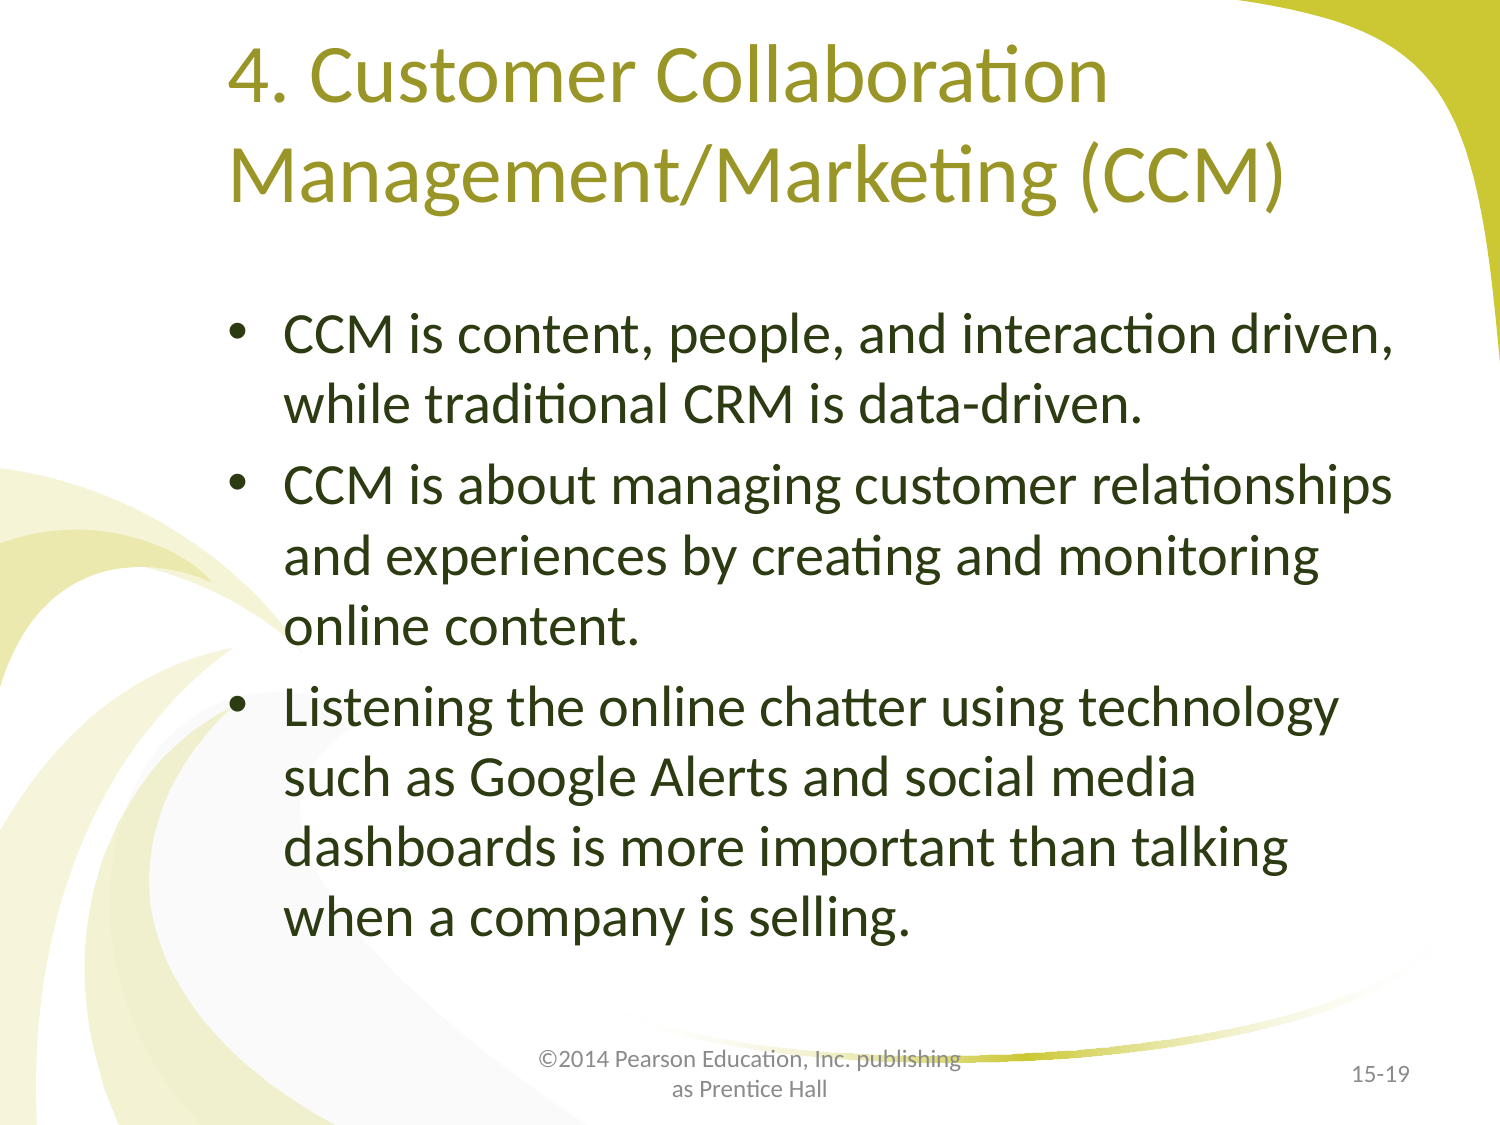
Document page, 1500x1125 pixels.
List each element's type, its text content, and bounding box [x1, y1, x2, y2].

title 4. Customer Collaboration Management/Marketing (CCM) [212, 37, 1438, 200]
list CCM is content, people, and interaction driven, while traditional CRM is data-driven. CCM is about managing customer relationships and experiences by creating and monitoring online content. Listening the online chatter using technology such as Google Alerts and social media dashboards is more important than talking when a company is selling. [212, 287, 1438, 1025]
slide_number 15-19 [1074, 1042, 1425, 1103]
footer ©2014 Pearson Education, Inc. publishing as Prentice Hall [512, 1042, 988, 1103]
